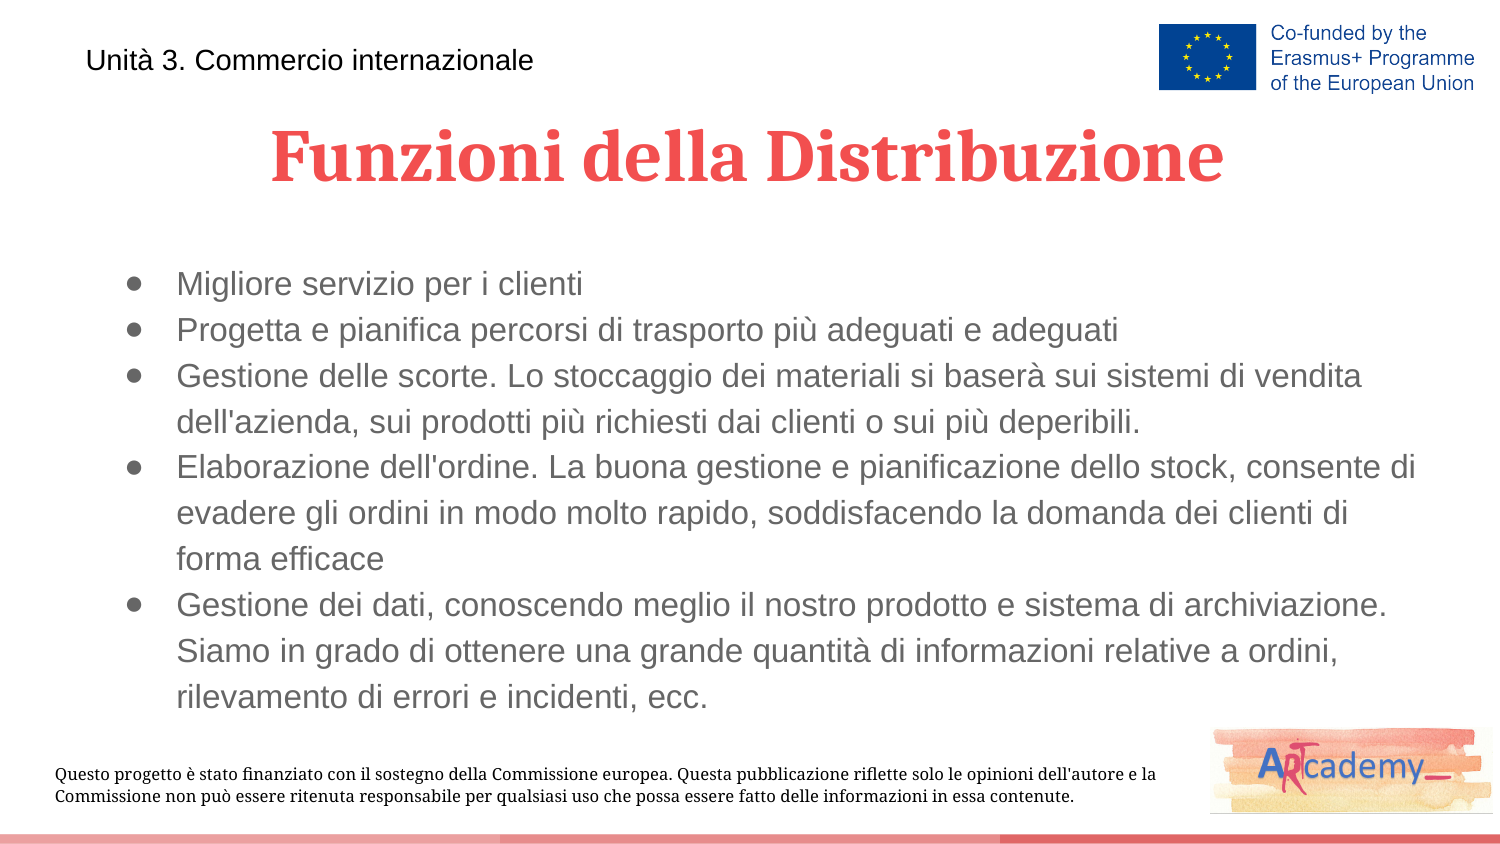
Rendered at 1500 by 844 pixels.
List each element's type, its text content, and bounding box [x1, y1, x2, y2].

title Funzioni della Distribuzione [9, 84, 1487, 212]
text_box Unità 3. Commercio internazionale [70, 33, 750, 84]
picture [1158, 24, 1474, 94]
picture [1210, 709, 1493, 844]
list Migliore servizio per i clienti Progetta e pianifica percorsi di trasporto più adeguati e adeguati Gestione delle scorte. Lo stoccaggio dei materiali si baserà sui sistemi di vendita dell'azienda, sui prodotti più richiesti dai clienti o sui più deperibili. Elaborazione dell'ordine. La buona gestione e pianificazione dello stock, consente di evadere gli ordini in modo molto rapido, soddisfacendo la domanda dei clienti di forma efficace Gestione dei dati, conoscendo meglio il nostro prodotto e sistema di archiviazione. Siamo in grado di ottenere una grande quantità di informazioni relative a ordini, rilevamento di errori e incidenti, ecc. [86, 241, 1436, 754]
text_box Questo progetto è stato finanziato con il sostegno della Commissione europea. Questa pubblicazione riflette solo le opinioni dell'autore e la Commissione non può essere ritenuta responsabile per qualsiasi uso che possa essere fatto delle informazioni in essa contenute. [39, 754, 1205, 799]
